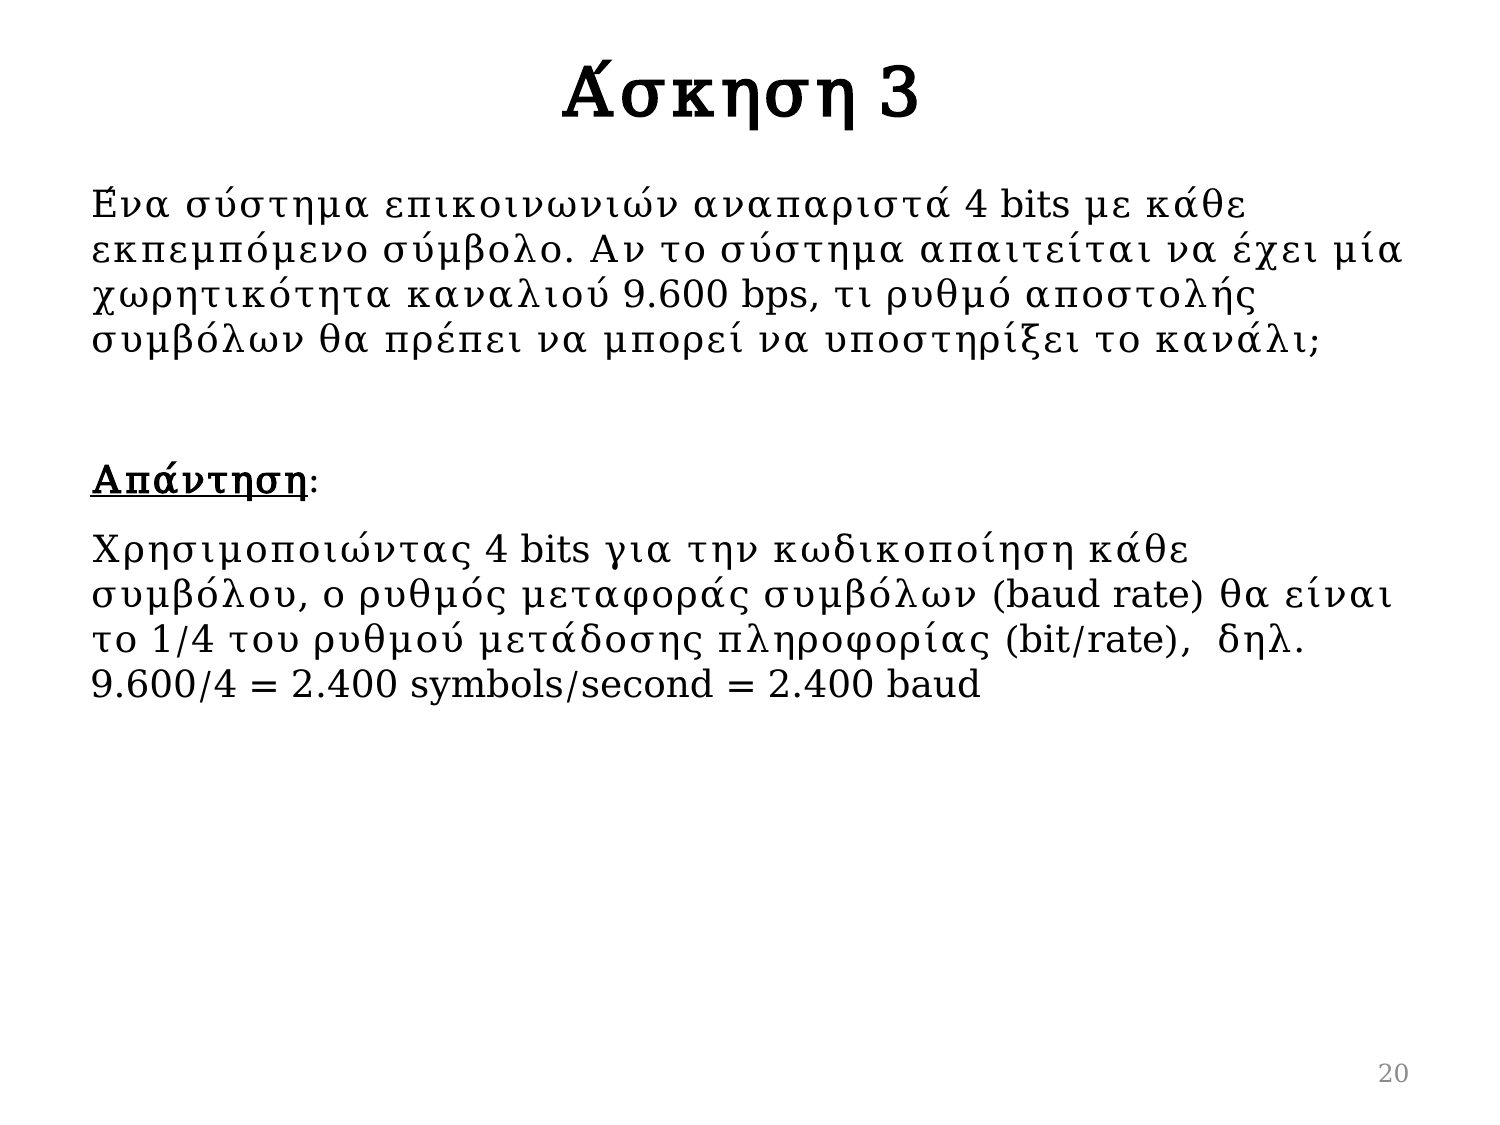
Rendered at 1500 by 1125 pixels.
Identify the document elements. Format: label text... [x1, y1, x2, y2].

slide_number 20 [1222, 1042, 1425, 1103]
list Ένα σύστημα επικοινωνιών αναπαριστά 4 bits με κάθε εκπεμπόμενο σύμβολο. Αν το σύστημα απαιτείται να έχει μία χωρητικότητα καναλιού 9.600 bps, τι ρυθμό αποστολής συμβόλων θα πρέπει να μπορεί να υποστηρίξει το κανάλι; Απάντηση: Χρησιμοποιώντας 4 bits για την κωδικοποίηση κάθε συμβόλου, ο ρυθμός μεταφοράς συμβόλων (baud rate) θα είναι το 1/4 του ρυθμού μετάδοσης πληροφορίας (bit/rate), δηλ. 9.600/4 = 2.400 symbols/second = 2.400 baud [75, 172, 1425, 1071]
title Άσκηση 3 [75, 19, 1425, 159]
